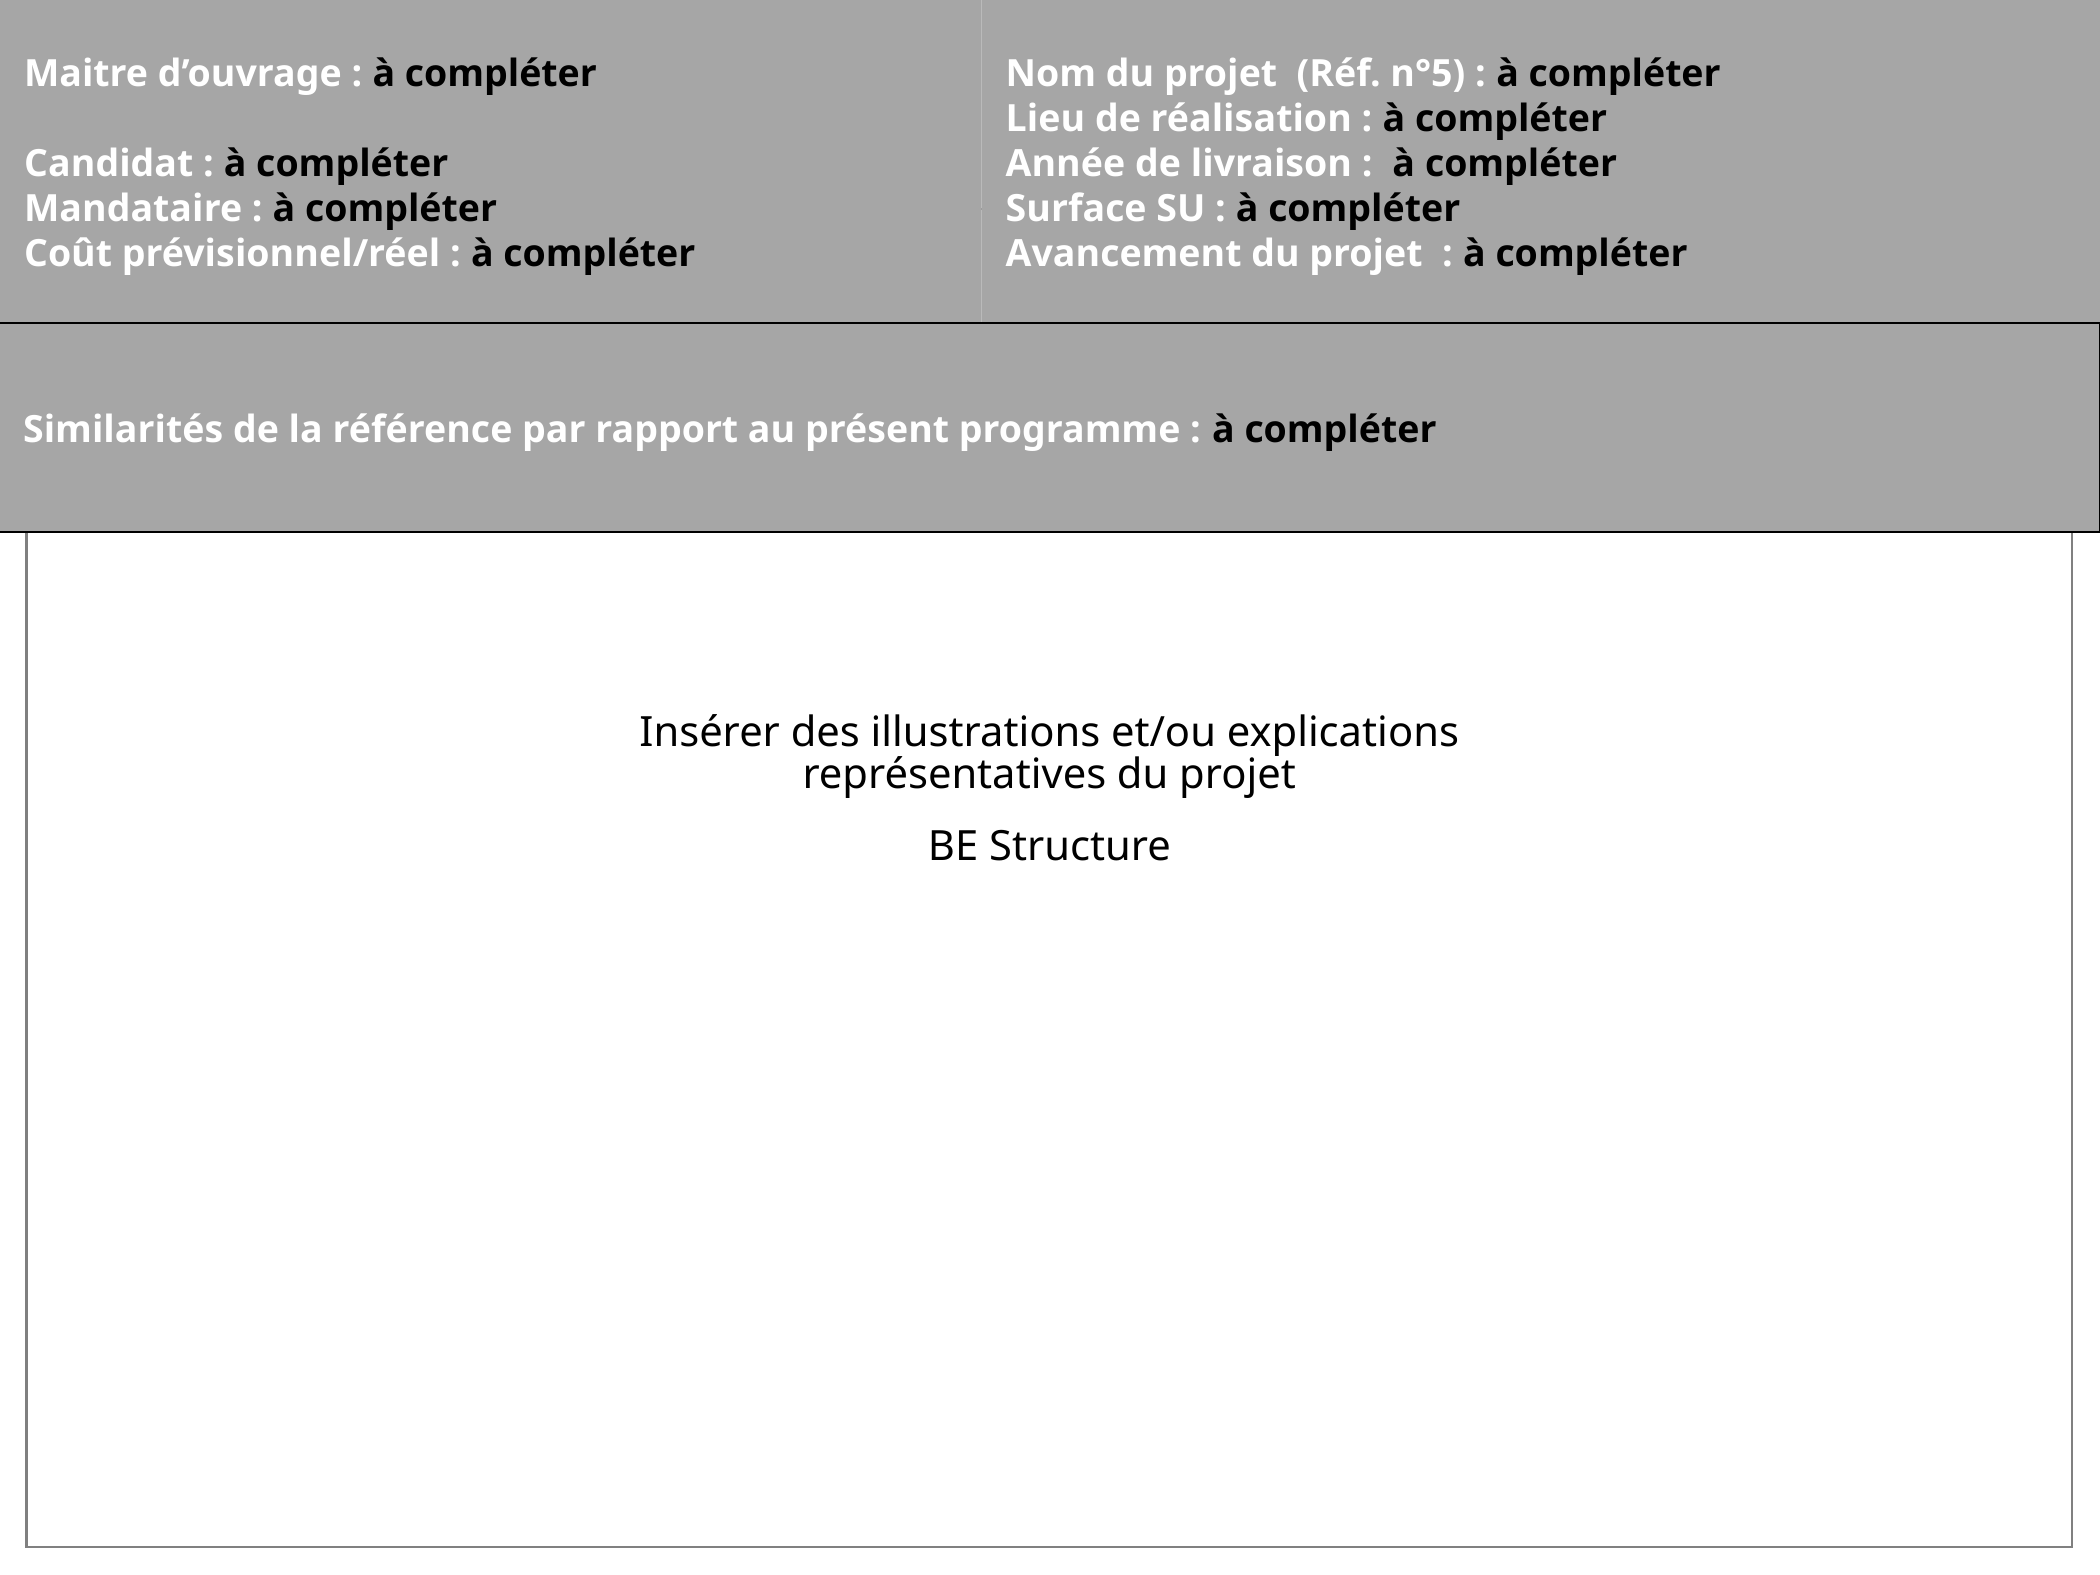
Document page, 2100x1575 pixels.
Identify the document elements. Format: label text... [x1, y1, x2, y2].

text_box Maitre d’ouvrage : à compléter Candidat : à compléter Mandataire : à compléter Coût prévisionnel/réel : à compléter [0, 0, 982, 322]
text_box Nom du projet (Réf. n°5) : à compléter Lieu de réalisation : à compléter Année de livraison : à compléter Surface SU : à compléter Avancement du projet : à compléter [982, 0, 2100, 322]
text_box Insérer des illustrations et/ou explications représentatives du projet BE Structure [521, 704, 1578, 877]
text_box [25, 533, 2073, 1548]
text_box Similarités de la référence par rapport au présent programme : à compléter [0, 322, 2100, 533]
